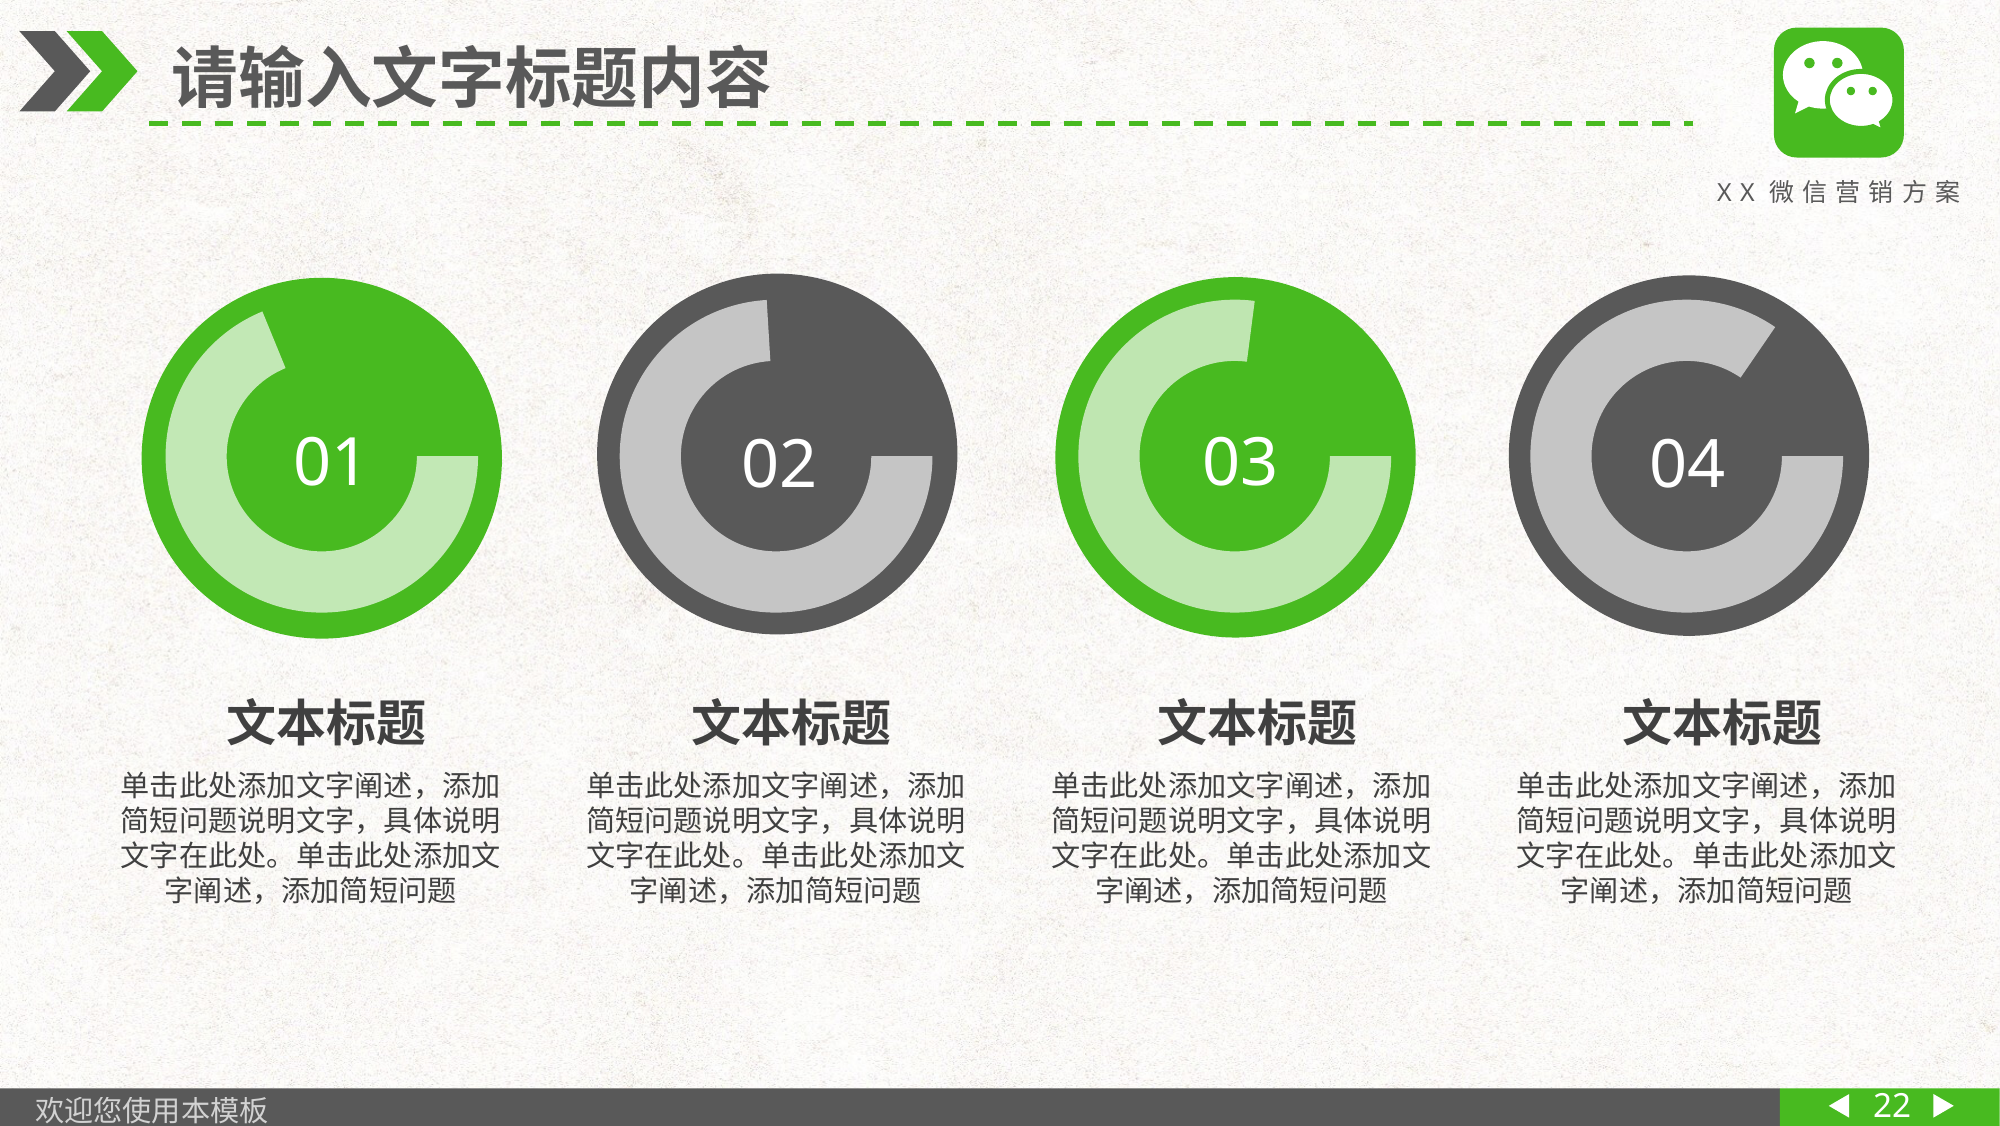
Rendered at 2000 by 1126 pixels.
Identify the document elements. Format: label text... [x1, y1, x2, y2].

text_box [560, 683, 992, 917]
text_box 请输入文字标题内容 [125, 28, 1354, 124]
text_box [1053, 274, 1418, 640]
text_box [1076, 297, 1394, 615]
picture [0, 0, 2000, 1088]
text_box [64, 28, 140, 114]
text_box [139, 275, 505, 641]
text_box [617, 297, 935, 615]
text_box 01 [273, 408, 391, 509]
text_box [17, 28, 92, 114]
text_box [1692, 27, 1986, 215]
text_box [1026, 683, 1457, 917]
text_box 04 [1629, 410, 1747, 511]
text_box [1528, 297, 1846, 615]
text_box 02 [721, 410, 839, 511]
text_box [163, 309, 481, 615]
text_box 03 [1182, 408, 1299, 509]
text_box [595, 271, 960, 637]
text_box [1506, 273, 1872, 638]
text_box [95, 683, 526, 917]
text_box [1491, 683, 1922, 917]
